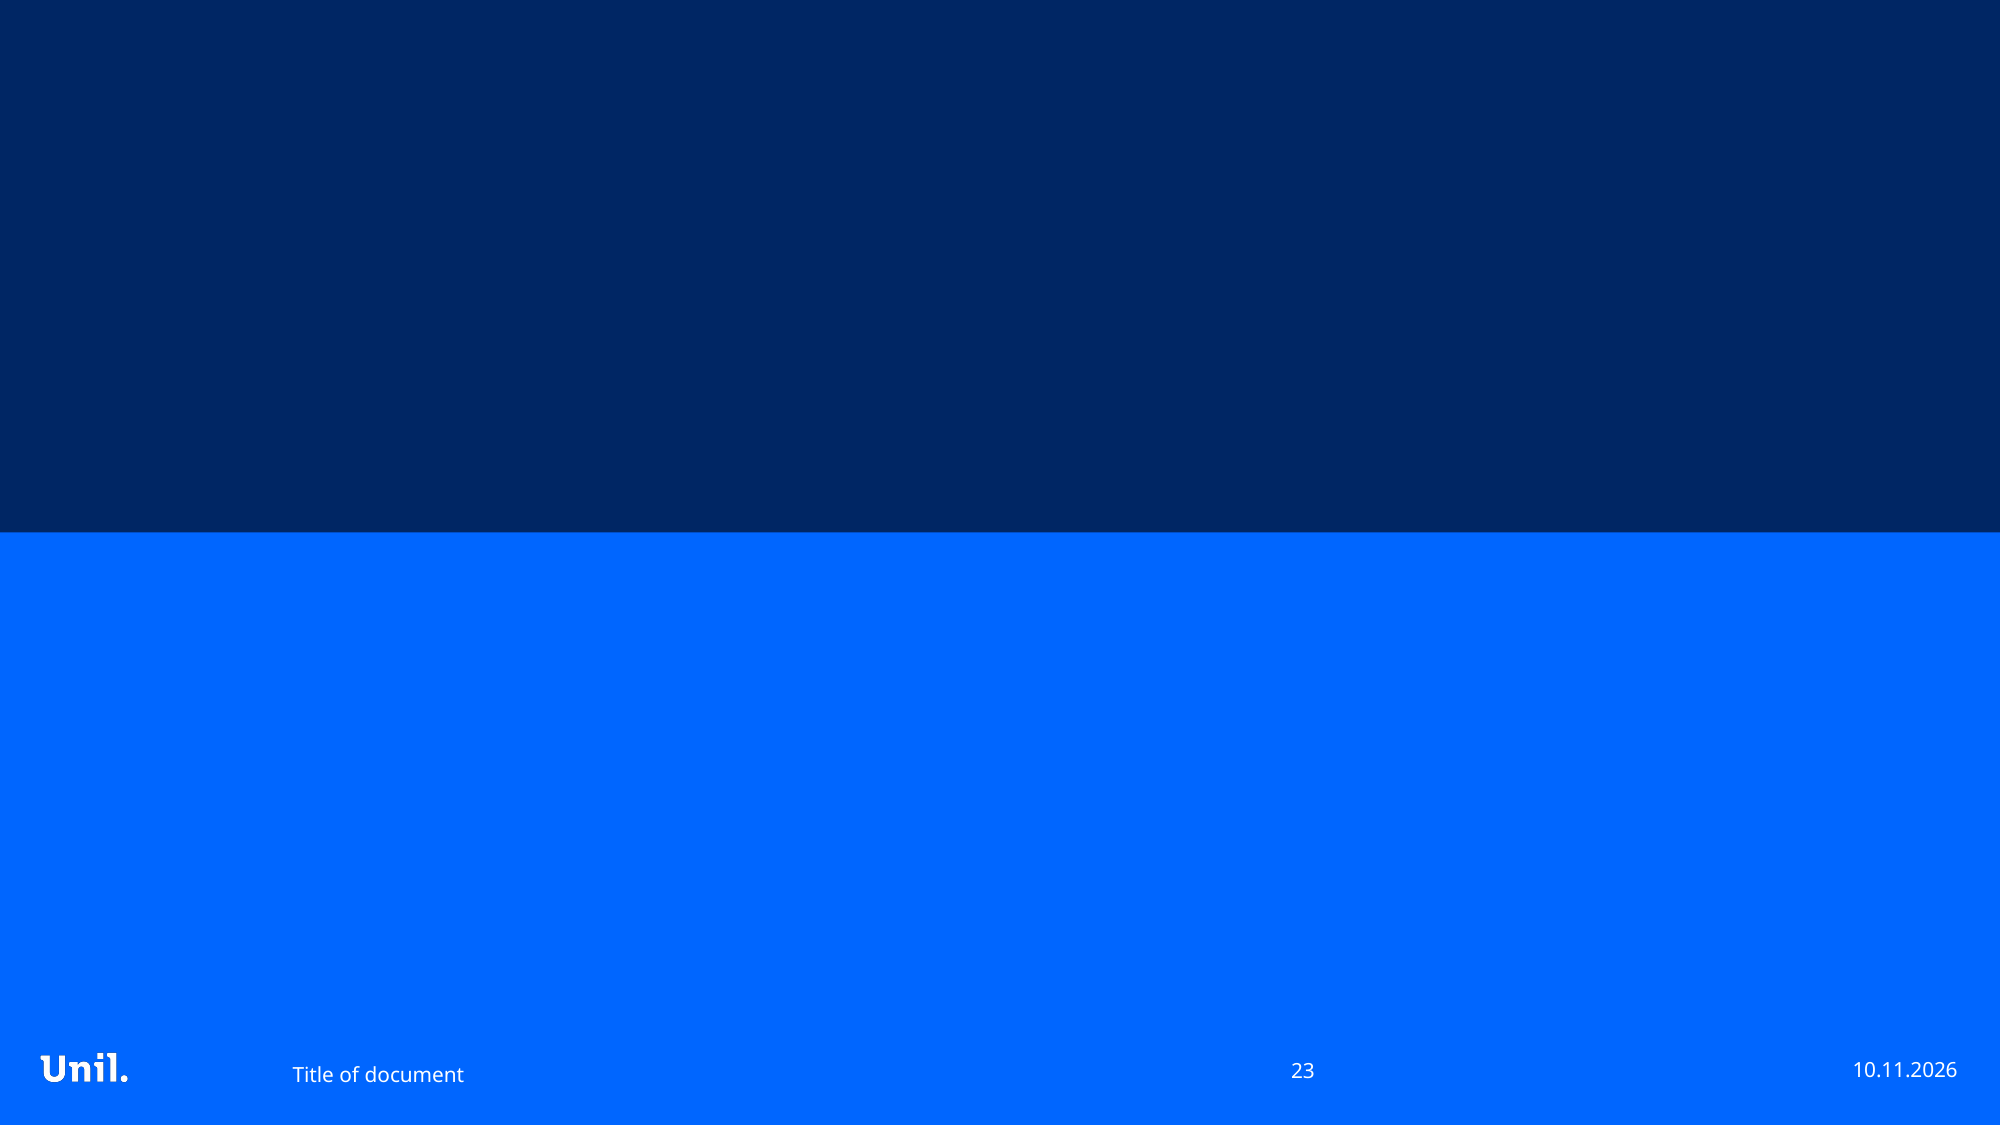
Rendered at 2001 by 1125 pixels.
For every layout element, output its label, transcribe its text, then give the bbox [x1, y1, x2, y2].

footer Title of document [292, 1011, 1048, 1087]
slide_number 23 [1250, 1037, 1355, 1086]
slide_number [1789, 1026, 1958, 1086]
picture [27, 1042, 141, 1095]
